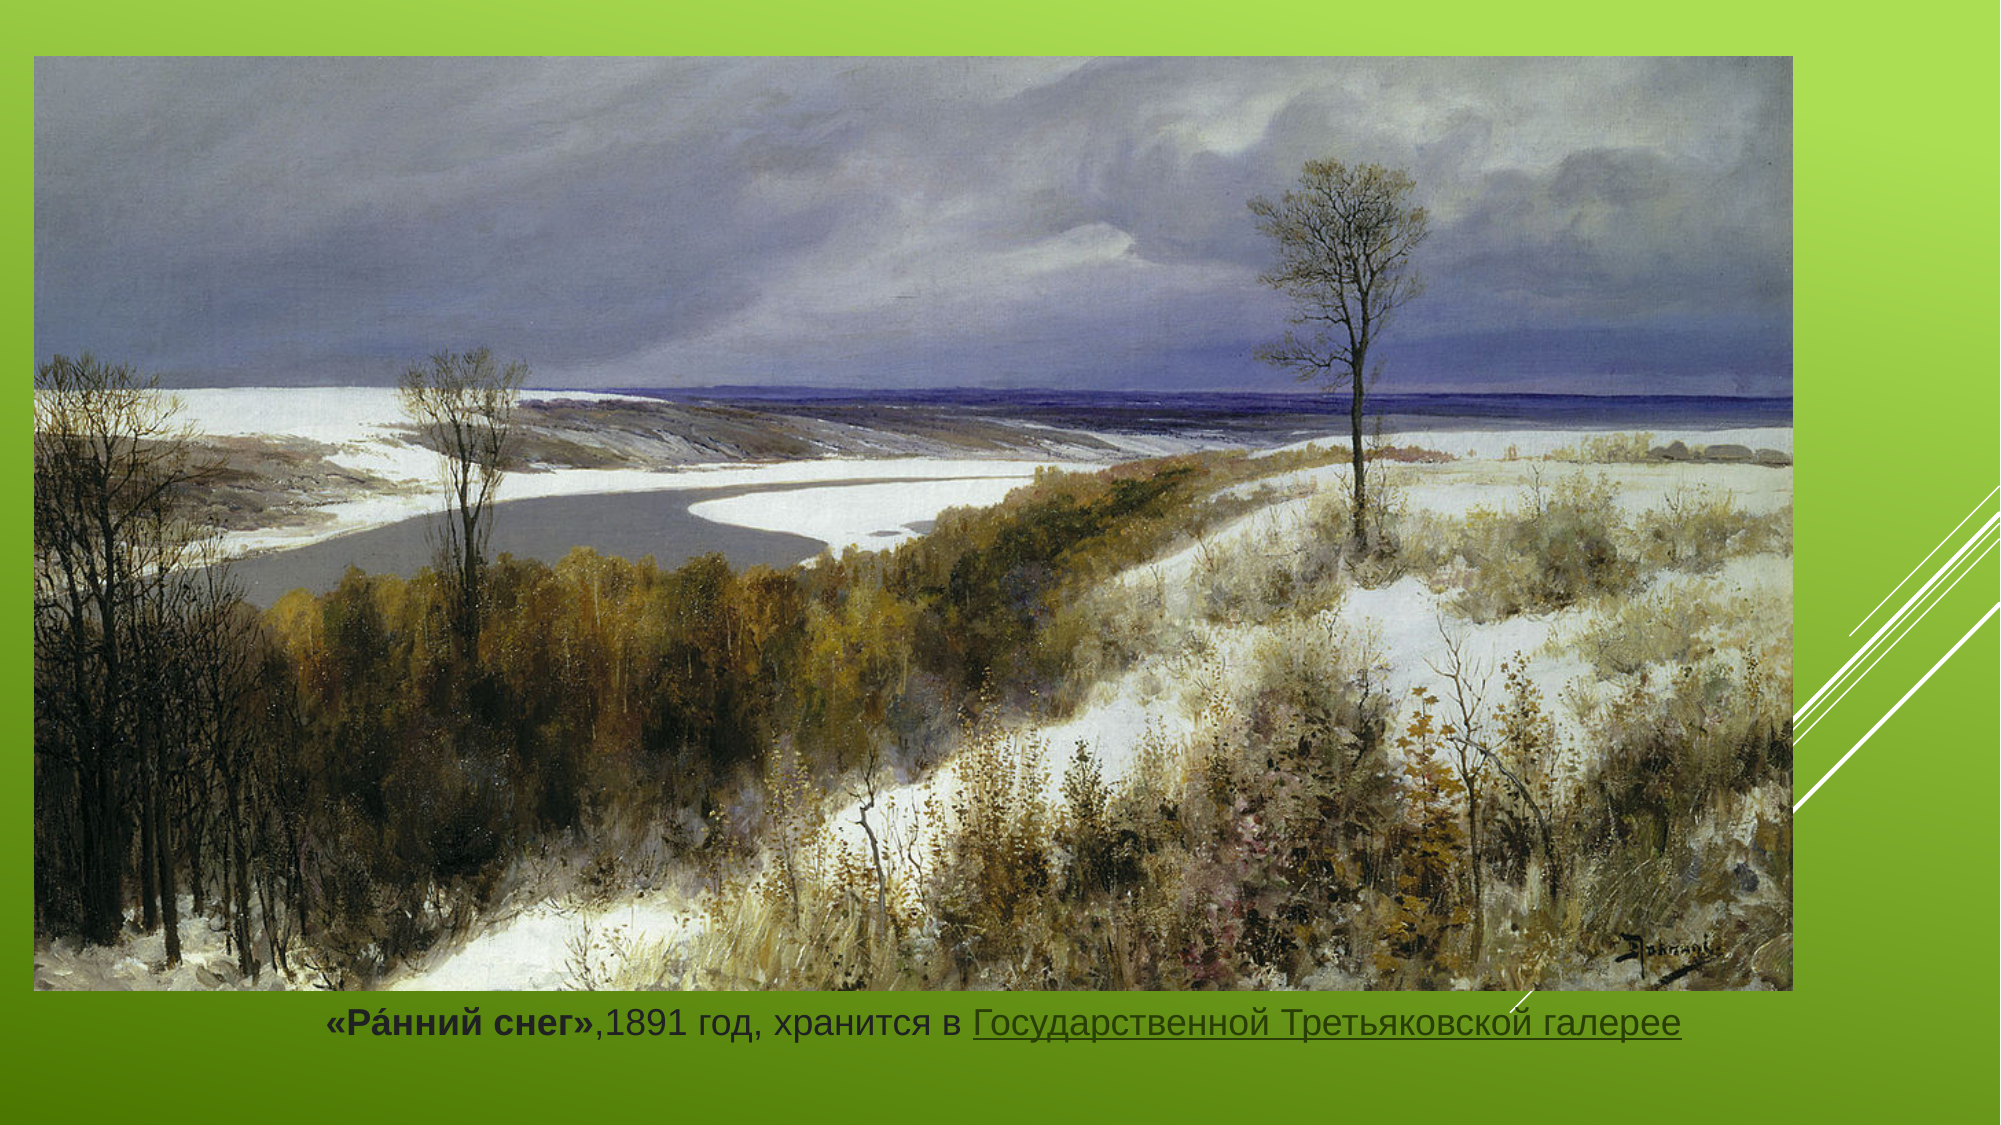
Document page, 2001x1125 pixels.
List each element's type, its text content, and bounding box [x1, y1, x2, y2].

text_box «Ра́нний снег»,1891 год, хранится в Государственной Третьяковской галерее [310, 991, 1915, 1051]
picture [33, 56, 1793, 992]
